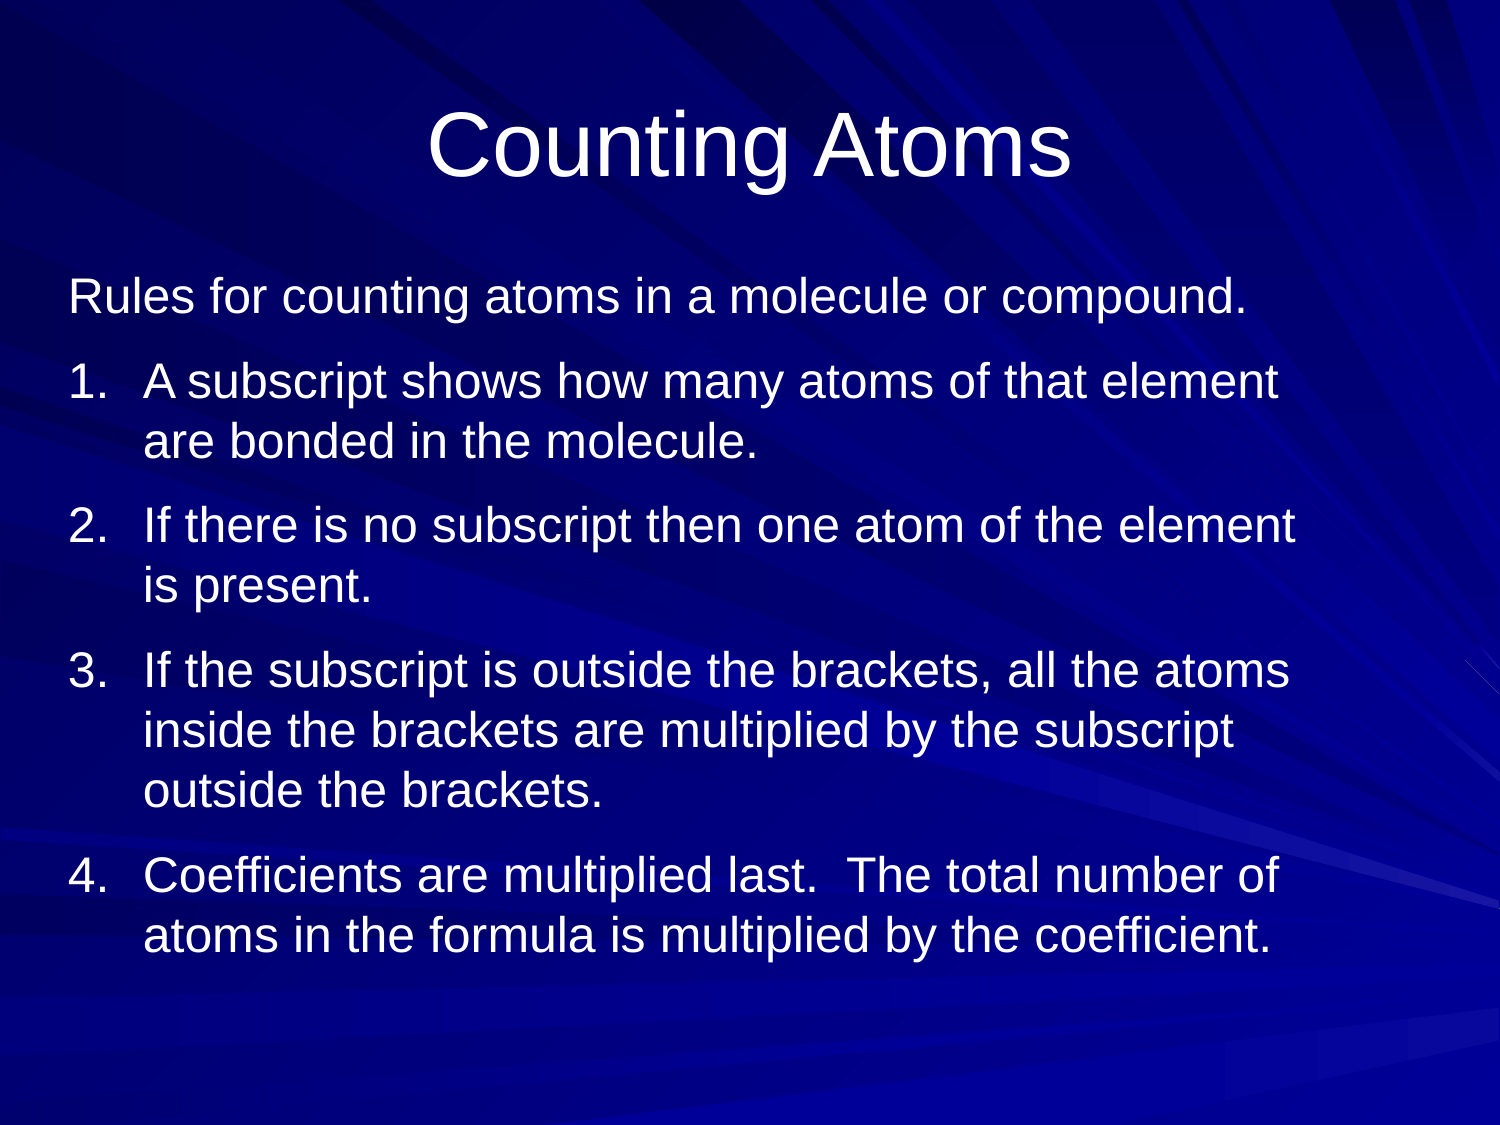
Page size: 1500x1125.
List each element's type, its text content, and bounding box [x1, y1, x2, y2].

title Counting Atoms [74, 45, 1426, 234]
text_box Rules for counting atoms in a molecule or compound. A subscript shows how many atoms of that element are bonded in the molecule. If there is no subscript then one atom of the element is present. If the subscript is outside the brackets, all the atoms inside the brackets are multiplied by the subscript outside the brackets. Coefficients are multiplied last. The total number of atoms in the formula is multiplied by the coefficient. [53, 255, 1329, 1043]
